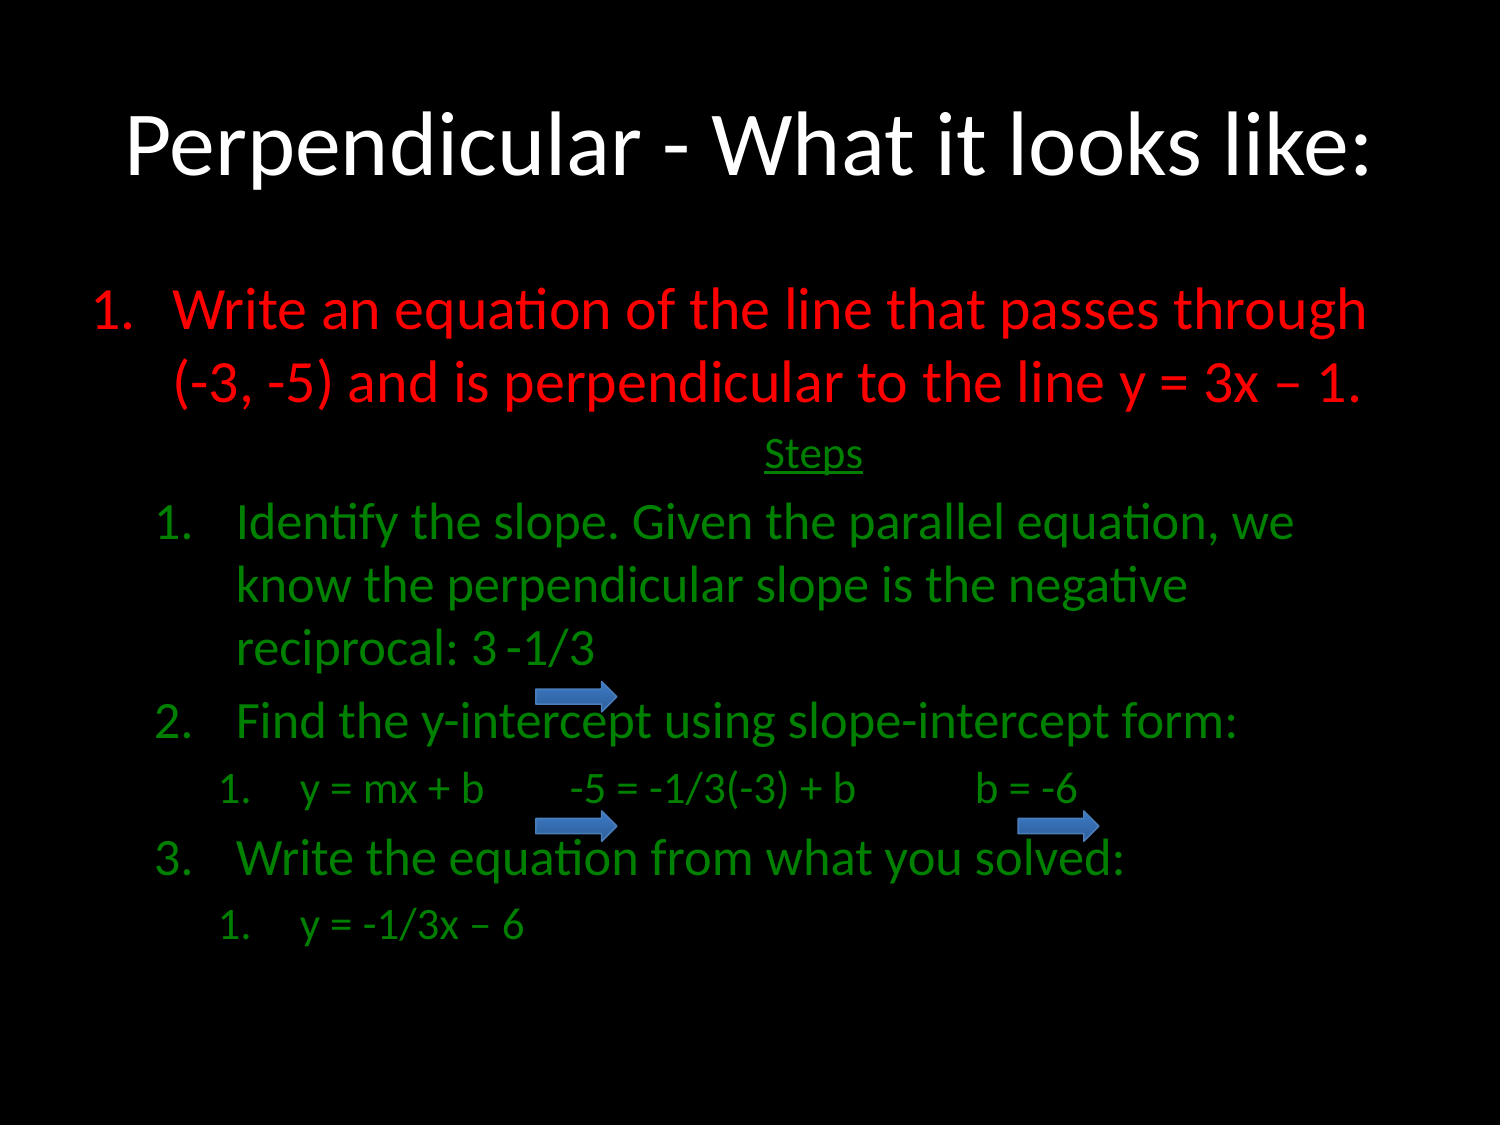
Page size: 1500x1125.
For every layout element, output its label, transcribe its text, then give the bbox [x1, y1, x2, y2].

text_box [535, 680, 618, 713]
list Write an equation of the line that passes through (-3, -5) and is perpendicular to the line y = 3x – 1. Steps Identify the slope. Given the parallel equation, we know the perpendicular slope is the negative reciprocal: 3 -1/3 Find the y-intercept using slope-intercept form: y = mx + b -5 = -1/3(-3) + b b = -6 Write the equation from what you solved: y = -1/3x – 6 [75, 262, 1425, 1005]
title Perpendicular - What it looks like: [75, 45, 1425, 233]
text_box [1017, 810, 1100, 843]
text_box [535, 810, 618, 843]
